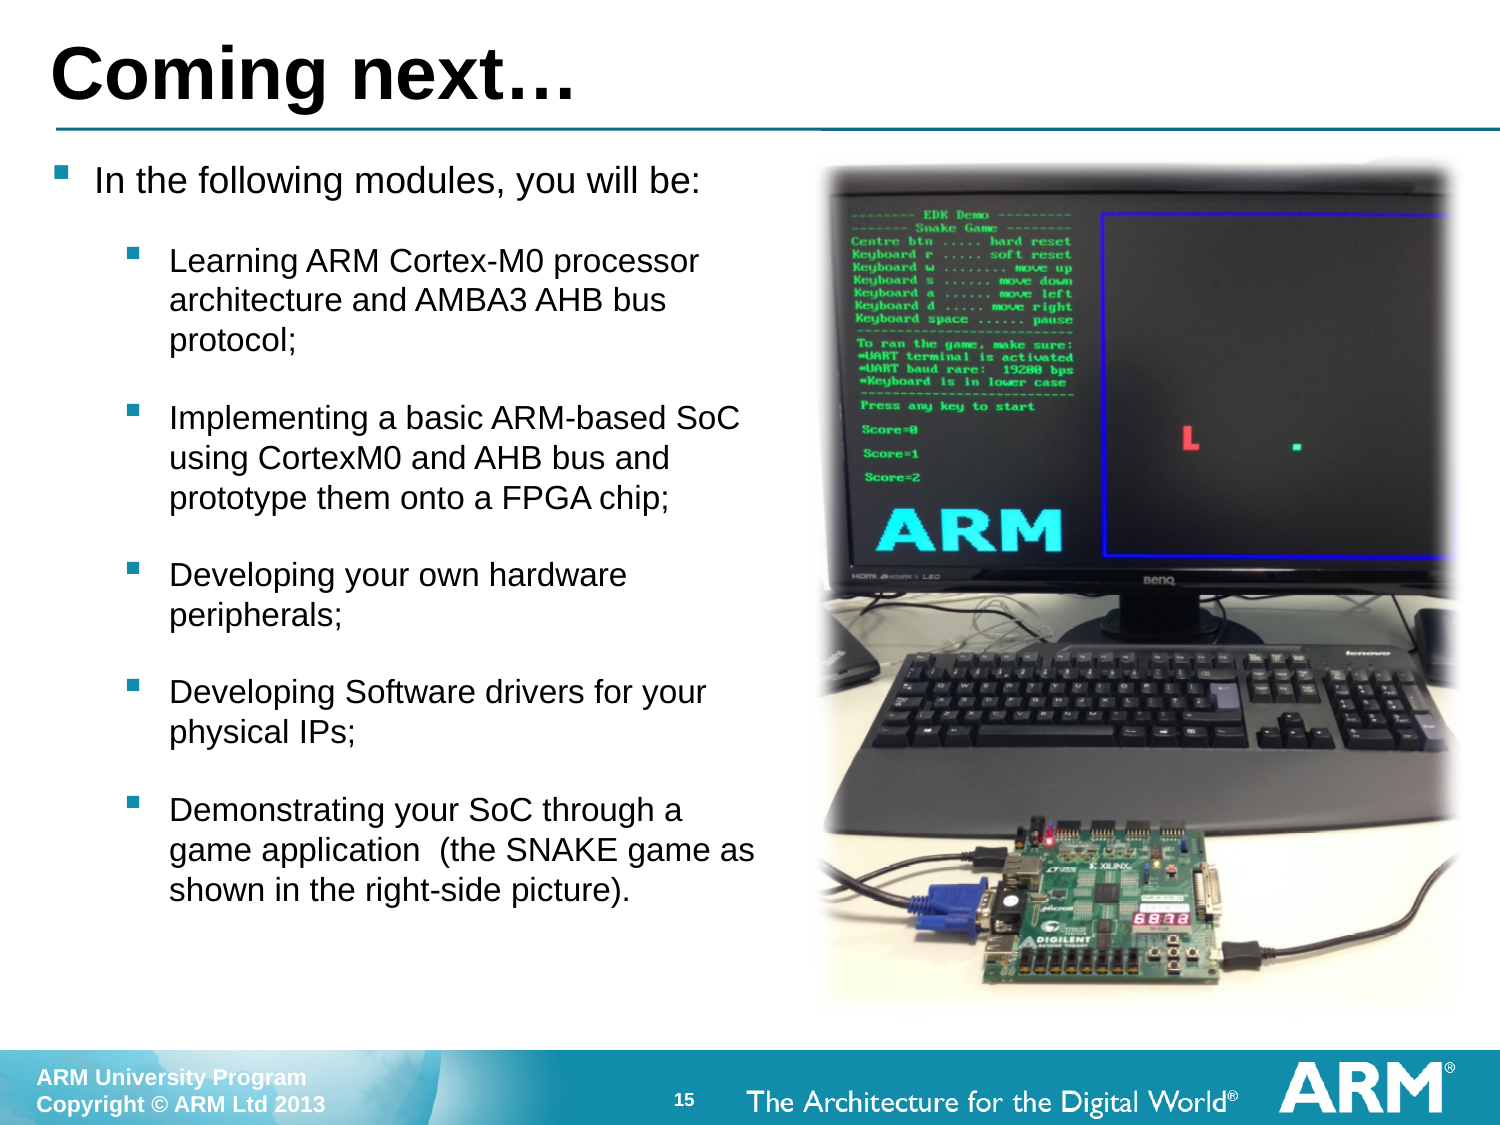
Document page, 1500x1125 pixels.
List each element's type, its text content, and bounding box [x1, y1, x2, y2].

title Coming next… [35, 1, 1476, 139]
picture [0, 152, 1500, 1125]
list In the following modules, you will be: Learning ARM Cortex-M0 processor architecture and AMBA3 AHB bus protocol; Implementing a basic ARM-based SoC using CortexM0 and AHB bus and prototype them onto a FPGA chip; Developing your own hardware peripherals; Developing Software drivers for your physical IPs; Demonstrating your SoC through a game application (the SNAKE game as shown in the right-side picture). [35, 148, 790, 1047]
